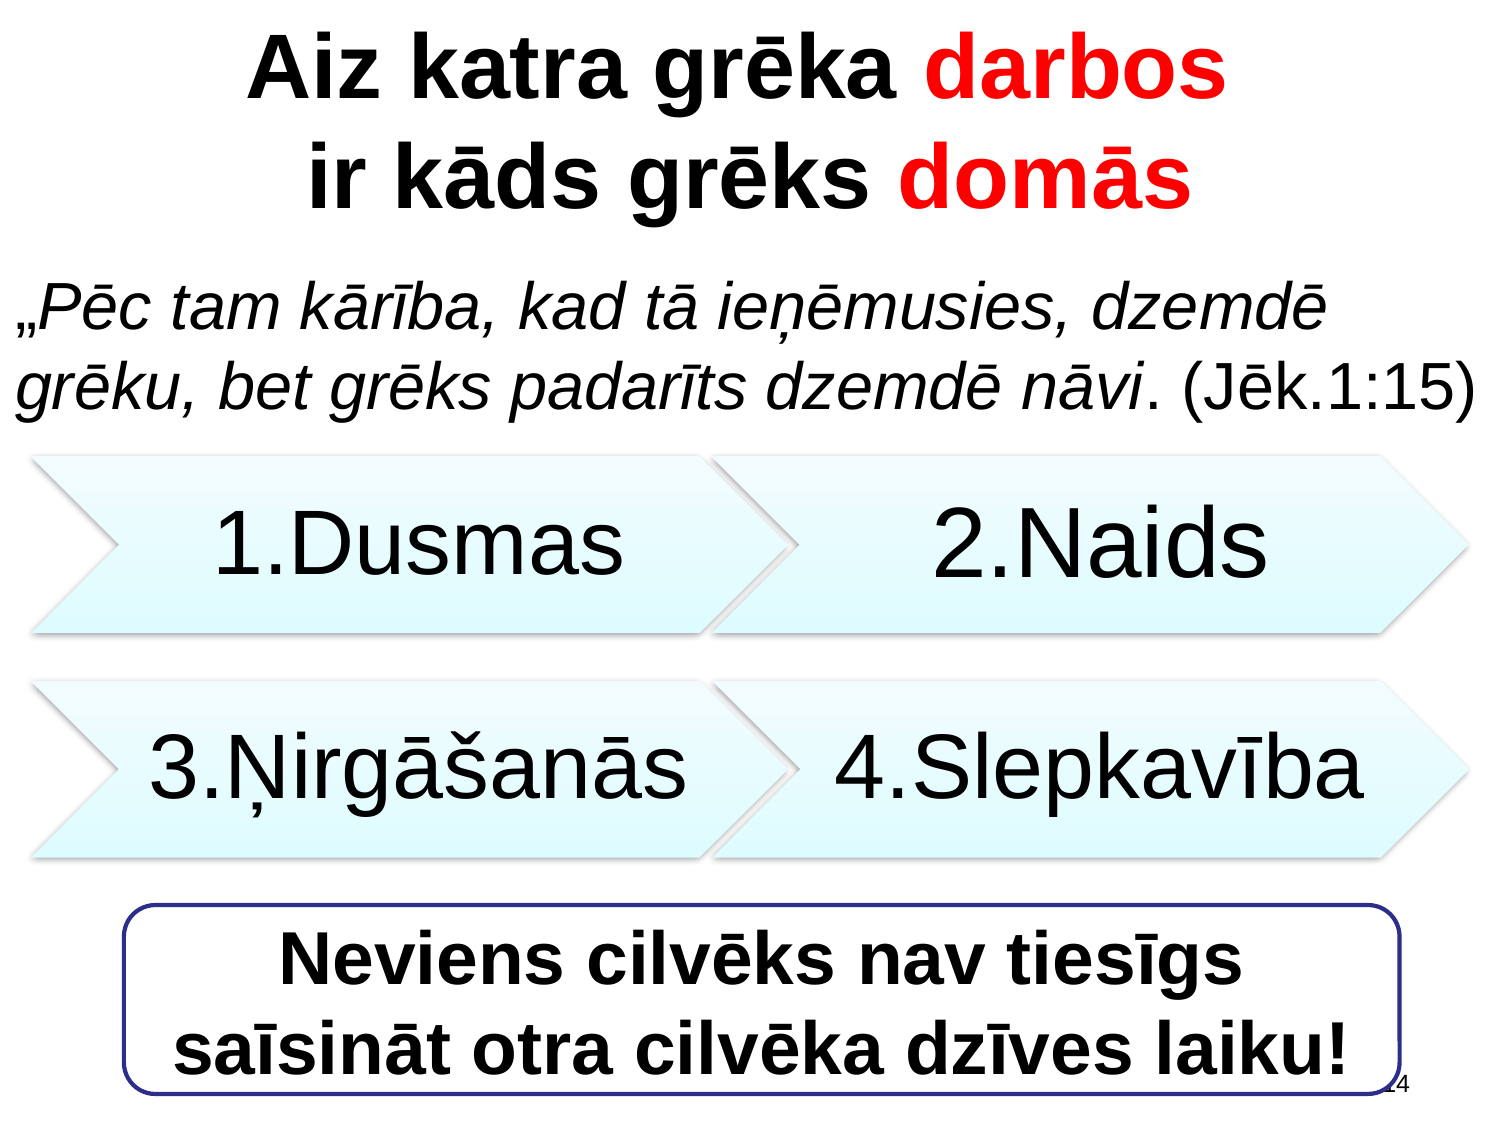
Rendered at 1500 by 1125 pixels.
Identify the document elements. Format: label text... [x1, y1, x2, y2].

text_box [29, 455, 1471, 634]
text_box Aiz katra grēka darbos ir kāds grēks domās [0, 0, 1500, 235]
text_box Neviens cilvēks nav tiesīgs saīsināt otra cilvēka dzīves laiku! [121, 902, 1402, 1097]
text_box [29, 680, 1471, 858]
list „Pēc tam kārība, kad tā ieņēmusies, dzemdē grēku, bet grēks padarīts dzemdē nāvi. (Jēk.1:15) [0, 255, 1500, 421]
text_box 14 [1074, 1029, 1425, 1105]
